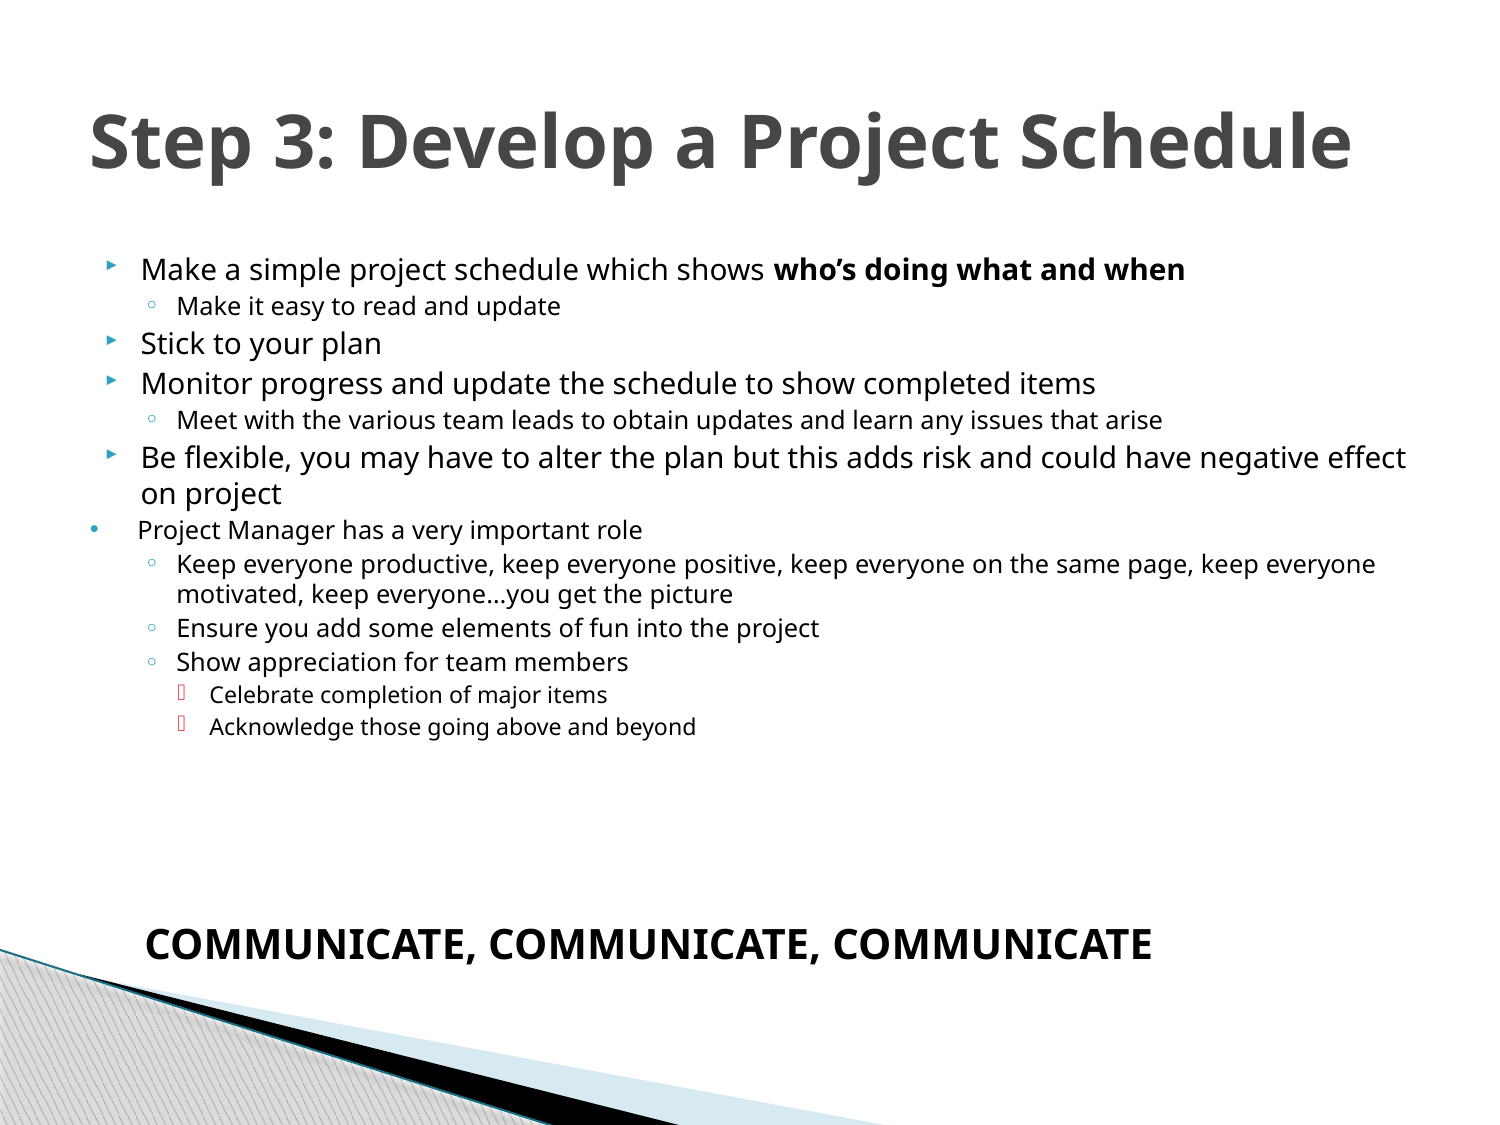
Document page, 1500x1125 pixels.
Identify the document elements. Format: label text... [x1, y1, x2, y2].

list Make a simple project schedule which shows who’s doing what and when Make it easy to read and update Stick to your plan Monitor progress and update the schedule to show completed items Meet with the various team leads to obtain updates and learn any issues that arise Be flexible, you may have to alter the plan but this adds risk and could have negative effect on project Project Manager has a very important role Keep everyone productive, keep everyone positive, keep everyone on the same page, keep everyone motivated, keep everyone…you get the picture Ensure you add some elements of fun into the project Show appreciation for team members Celebrate completion of major items Acknowledge those going above and beyond COMMUNICATE, COMMUNICATE, COMMUNICATE [75, 243, 1425, 986]
title Step 3: Develop a Project Schedule [75, 45, 1425, 233]
